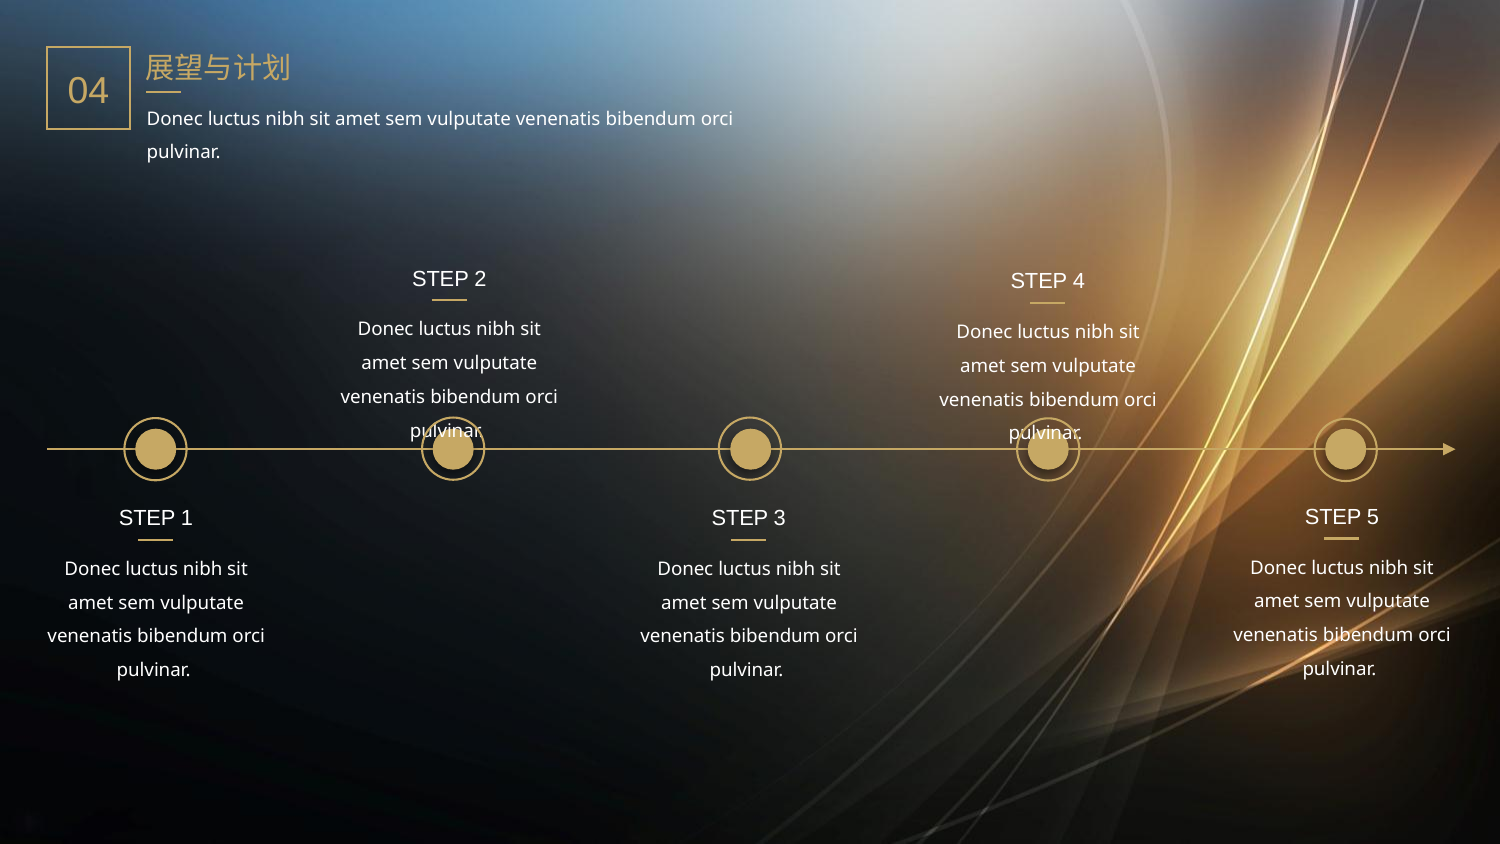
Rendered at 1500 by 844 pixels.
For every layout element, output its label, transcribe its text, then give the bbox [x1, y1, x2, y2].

text_box 04 [46, 46, 131, 130]
text_box [717, 416, 783, 449]
text_box Donec luctus nibh sit amet sem vulputate venenatis bibendum orci pulvinar. [319, 298, 580, 449]
text_box [1313, 450, 1378, 483]
text_box [421, 416, 486, 449]
picture [0, 0, 1500, 844]
text_box [1016, 450, 1081, 482]
text_box [123, 450, 188, 482]
text_box [421, 450, 486, 481]
text_box STEP 5 [1289, 495, 1394, 537]
text_box Donec luctus nibh sit amet sem vulputate venenatis bibendum orci pulvinar. [25, 538, 286, 688]
text_box STEP 3 [696, 496, 801, 538]
text_box [1016, 417, 1081, 449]
text_box [123, 417, 188, 449]
text_box STEP 4 [995, 259, 1100, 301]
text_box STEP 2 [397, 256, 502, 298]
text_box Donec luctus nibh sit amet sem vulputate venenatis bibendum orci pulvinar. [618, 538, 879, 688]
text_box STEP 1 [103, 496, 208, 538]
text_box Donec luctus nibh sit amet sem vulputate venenatis bibendum orci pulvinar. [1211, 536, 1472, 687]
text_box [717, 450, 783, 481]
text_box Donec luctus nibh sit amet sem vulputate venenatis bibendum orci pulvinar. [917, 301, 1178, 449]
text_box [1313, 417, 1378, 449]
text_box Donec luctus nibh sit amet sem vulputate venenatis bibendum orci pulvinar. [131, 87, 756, 171]
text_box 展望与计划 [130, 41, 307, 92]
